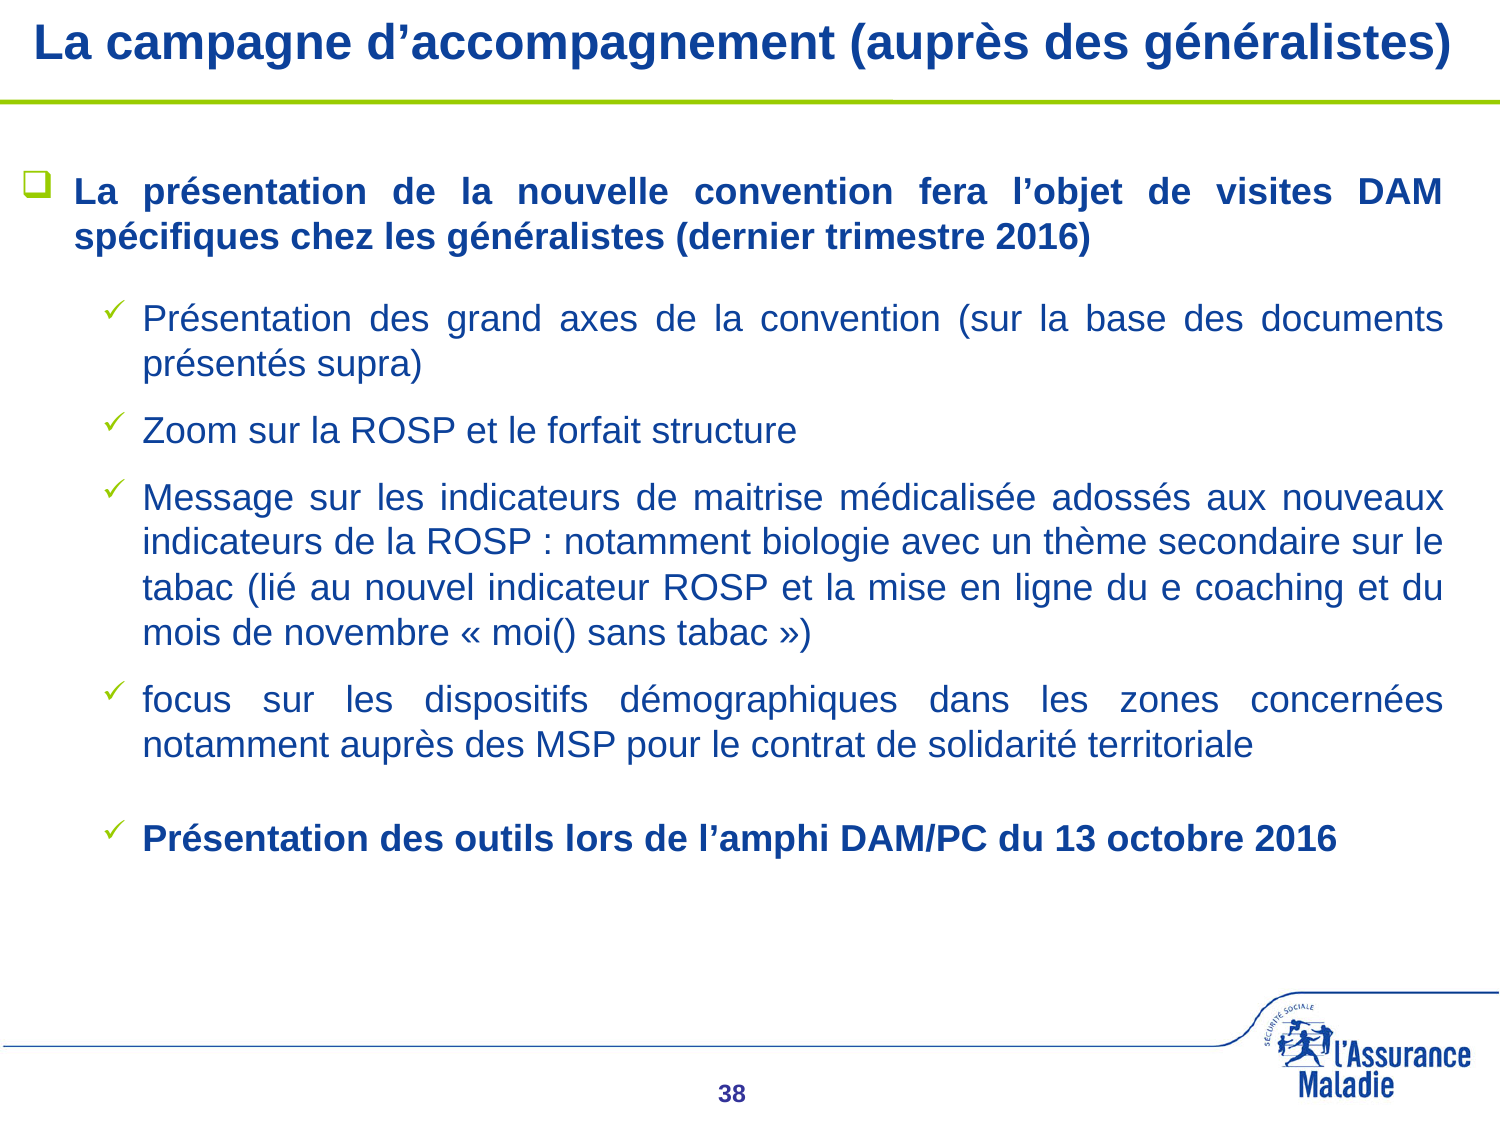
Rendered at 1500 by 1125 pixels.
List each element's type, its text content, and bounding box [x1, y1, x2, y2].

title La campagne d’accompagnement (auprès des généralistes) [0, 0, 1500, 79]
text_box 38 [690, 1070, 774, 1106]
list La présentation de la nouvelle convention fera l’objet de visites DAM spécifiques chez les généralistes (dernier trimestre 2016) Présentation des grand axes de la convention (sur la base des documents présentés supra) Zoom sur la ROSP et le forfait structure Message sur les indicateurs de maitrise médicalisée adossés aux nouveaux indicateurs de la ROSP : notamment biologie avec un thème secondaire sur le tabac (lié au nouvel indicateur ROSP et la mise en ligne du e coaching et du mois de novembre « moi() sans tabac ») focus sur les dispositifs démographiques dans les zones concernées notamment auprès des MSP pour le contrat de solidarité territoriale Présentation des outils lors de l’amphi DAM/PC du 13 octobre 2016 [5, 54, 1459, 1035]
picture [0, 988, 1500, 1124]
